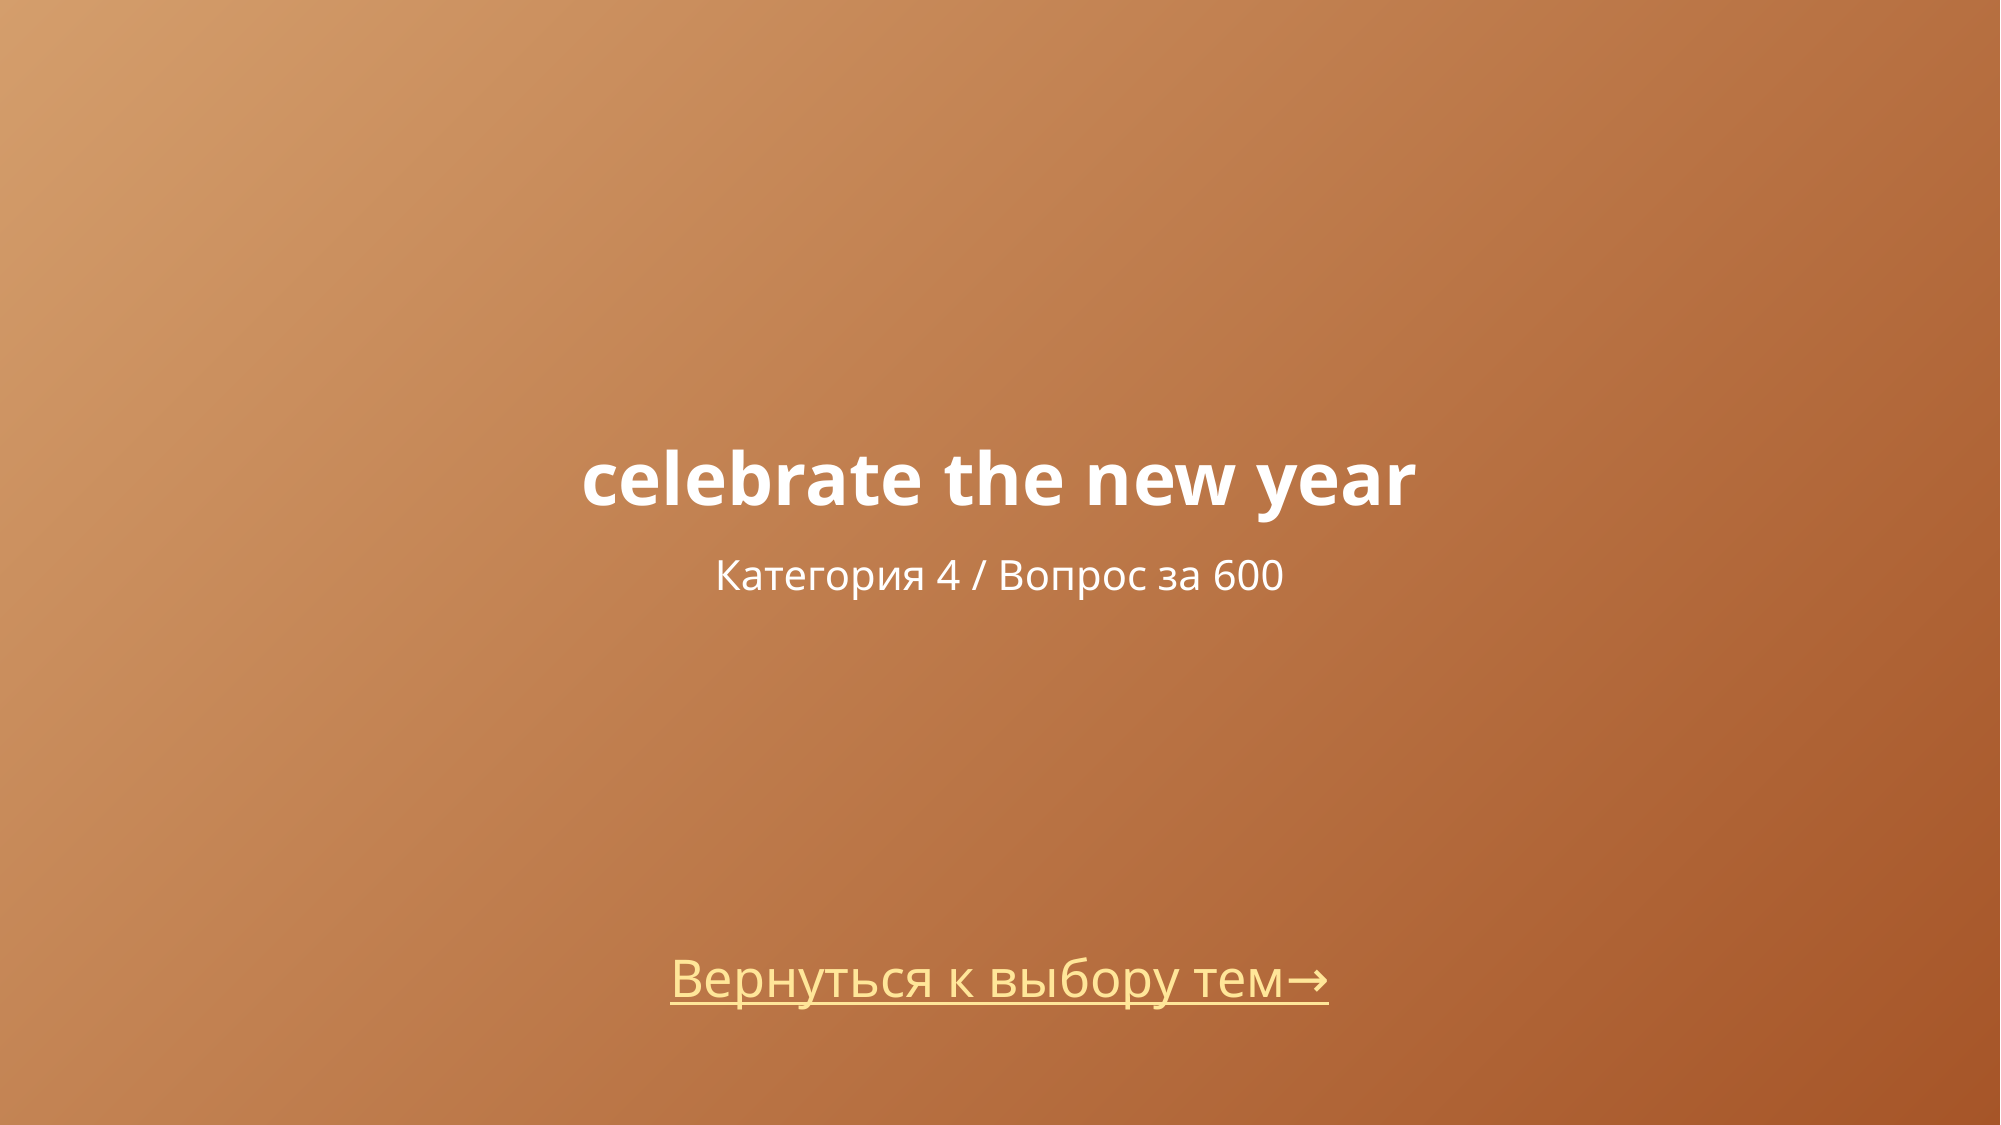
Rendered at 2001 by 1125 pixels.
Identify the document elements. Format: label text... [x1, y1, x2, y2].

text_box Вернуться к выбору тем→ [655, 938, 1345, 1016]
title celebrate the new year Категория 4 / Вопрос за 600 [117, 396, 1883, 646]
